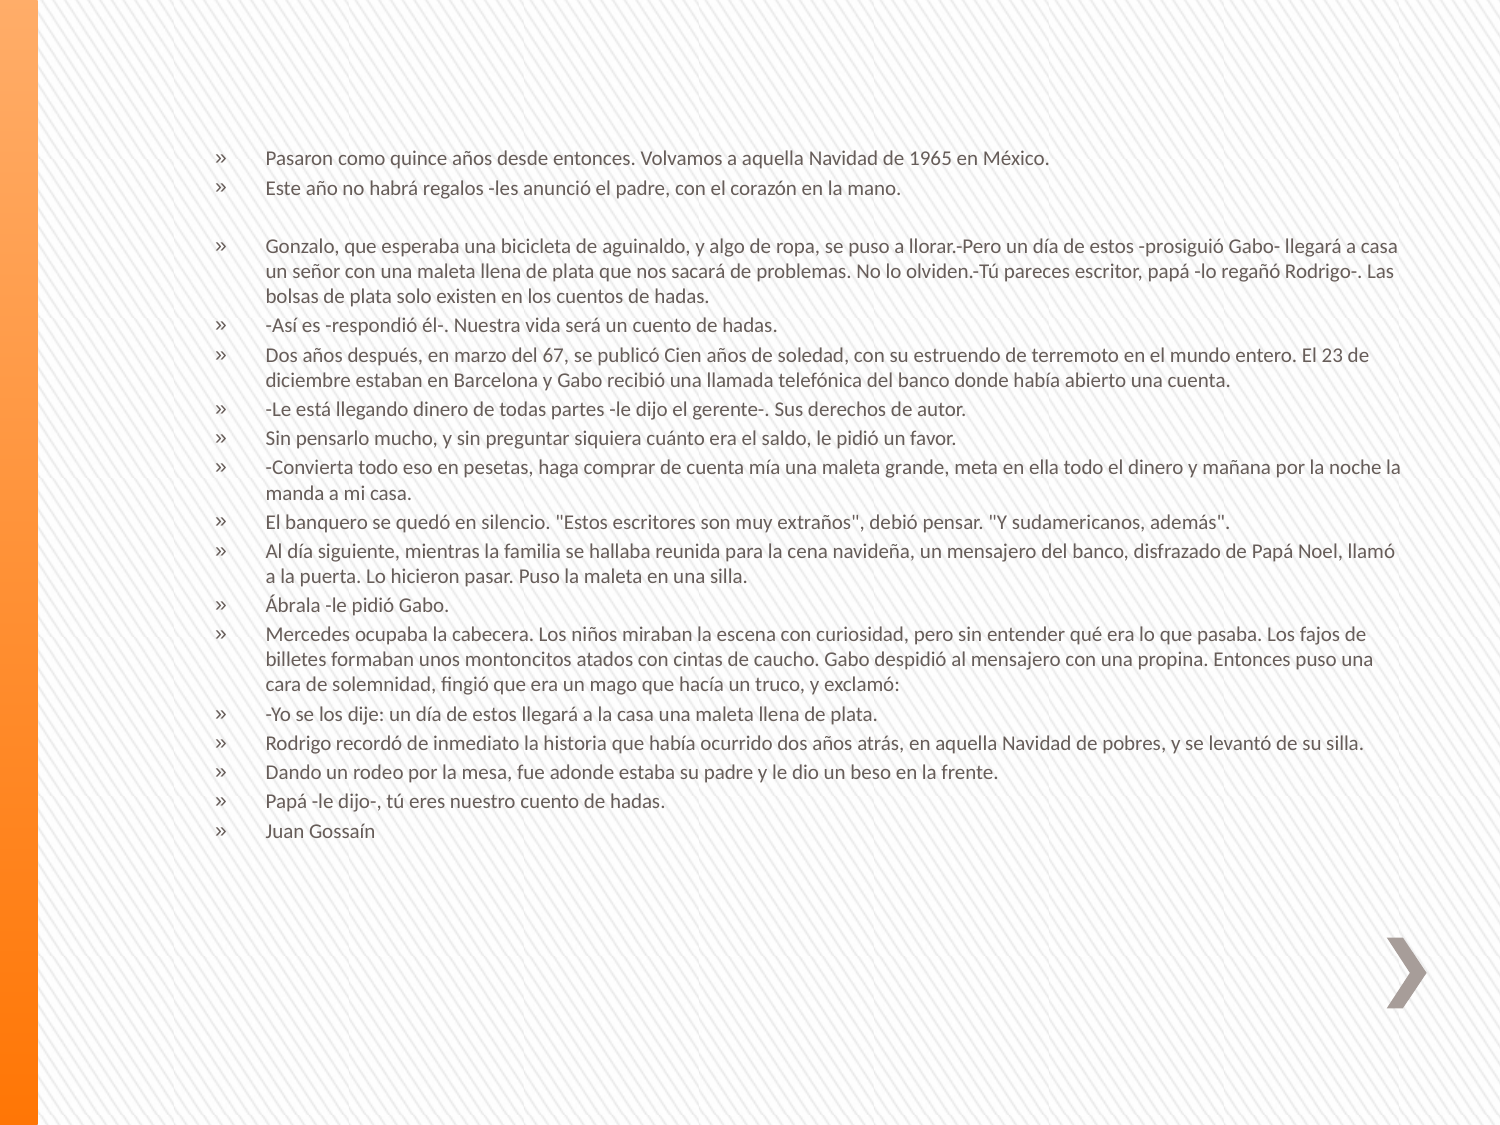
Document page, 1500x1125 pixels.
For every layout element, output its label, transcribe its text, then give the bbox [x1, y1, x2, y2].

list Pasaron como quince años desde entonces. Volvamos a aquella Navidad de 1965 en México. Este año no habrá regalos -les anunció el padre, con el corazón en la mano. Gonzalo, que esperaba una bicicleta de aguinaldo, y algo de ropa, se puso a llorar.-Pero un día de estos -prosiguió Gabo- llegará a casa un señor con una maleta llena de plata que nos sacará de problemas. No lo olviden.-Tú pareces escritor, papá -lo regañó Rodrigo-. Las bolsas de plata solo existen en los cuentos de hadas. -Así es -respondió él-. Nuestra vida será un cuento de hadas. Dos años después, en marzo del 67, se publicó Cien años de soledad, con su estruendo de terremoto en el mundo entero. El 23 de diciembre estaban en Barcelona y Gabo recibió una llamada telefónica del banco donde había abierto una cuenta. -Le está llegando dinero de todas partes -le dijo el gerente-. Sus derechos de autor. Sin pensarlo mucho, y sin preguntar siquiera cuánto era el saldo, le pidió un favor. -Convierta todo eso en pesetas, haga comprar de cuenta mía una maleta grande, meta en ella todo el dinero y mañana por la noche la manda a mi casa. El banquero se quedó en silencio. "Estos escritores son muy extraños", debió pensar. "Y sudamericanos, además". Al día siguiente, mientras la familia se hallaba reunida para la cena navideña, un mensajero del banco, disfrazado de Papá Noel, llamó a la puerta. Lo hicieron pasar. Puso la maleta en una silla. Ábrala -le pidió Gabo. Mercedes ocupaba la cabecera. Los niños miraban la escena con curiosidad, pero sin entender qué era lo que pasaba. Los fajos de billetes formaban unos montoncitos atados con cintas de caucho. Gabo despidió al mensajero con una propina. Entonces puso una cara de solemnidad, fingió que era un mago que hacía un truco, y exclamó: -Yo se los dije: un día de estos llegará a la casa una maleta llena de plata. Rodrigo recordó de inmediato la historia que había ocurrido dos años atrás, en aquella Navidad de pobres, y se levantó de su silla. Dando un rodeo por la mesa, fue adonde estaba su padre y le dio un beso en la frente. Papá -le dijo-, tú eres nuestro cuento de hadas. Juan Gossaín [200, 137, 1425, 863]
